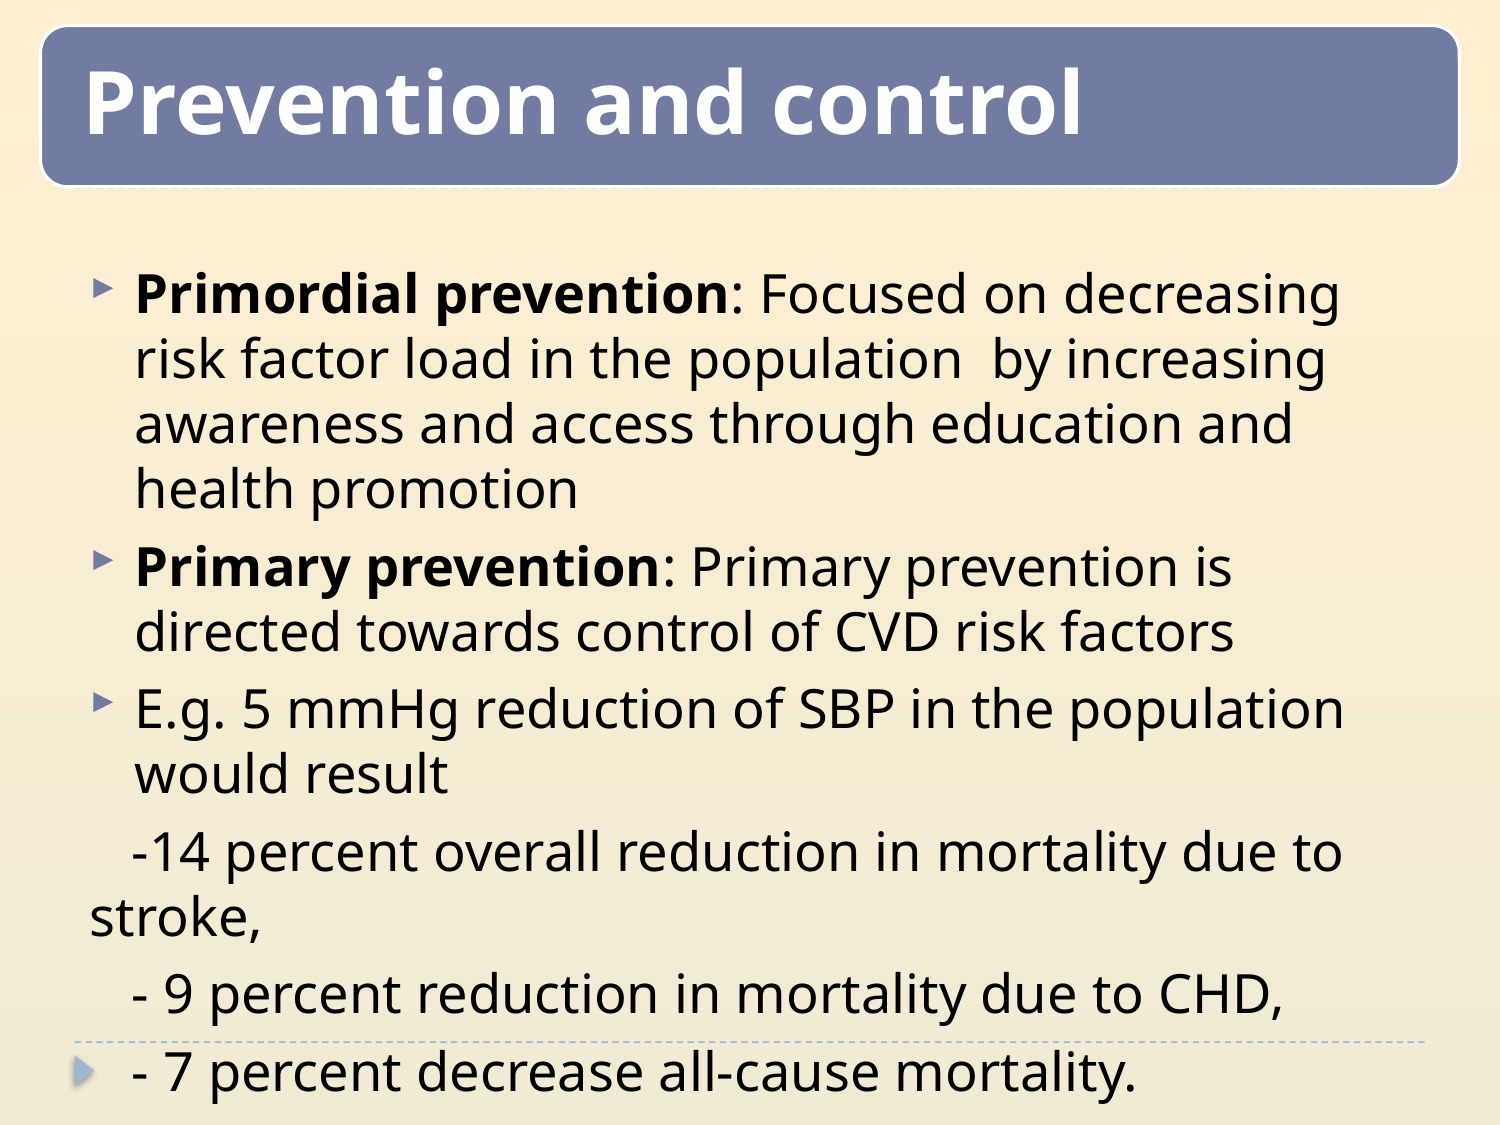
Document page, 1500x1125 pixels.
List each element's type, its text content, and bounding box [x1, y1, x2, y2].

list Primordial prevention: Focused on decreasing risk factor load in the population by increasing awareness and access through education and health promotion Primary prevention: Primary prevention is directed towards control of CVD risk factors E.g. 5 mmHg reduction of SBP in the population would result -14 percent overall reduction in mortality due to stroke, - 9 percent reduction in mortality due to CHD, - 7 percent decrease all-cause mortality. [75, 252, 1425, 1063]
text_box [40, 24, 1460, 188]
